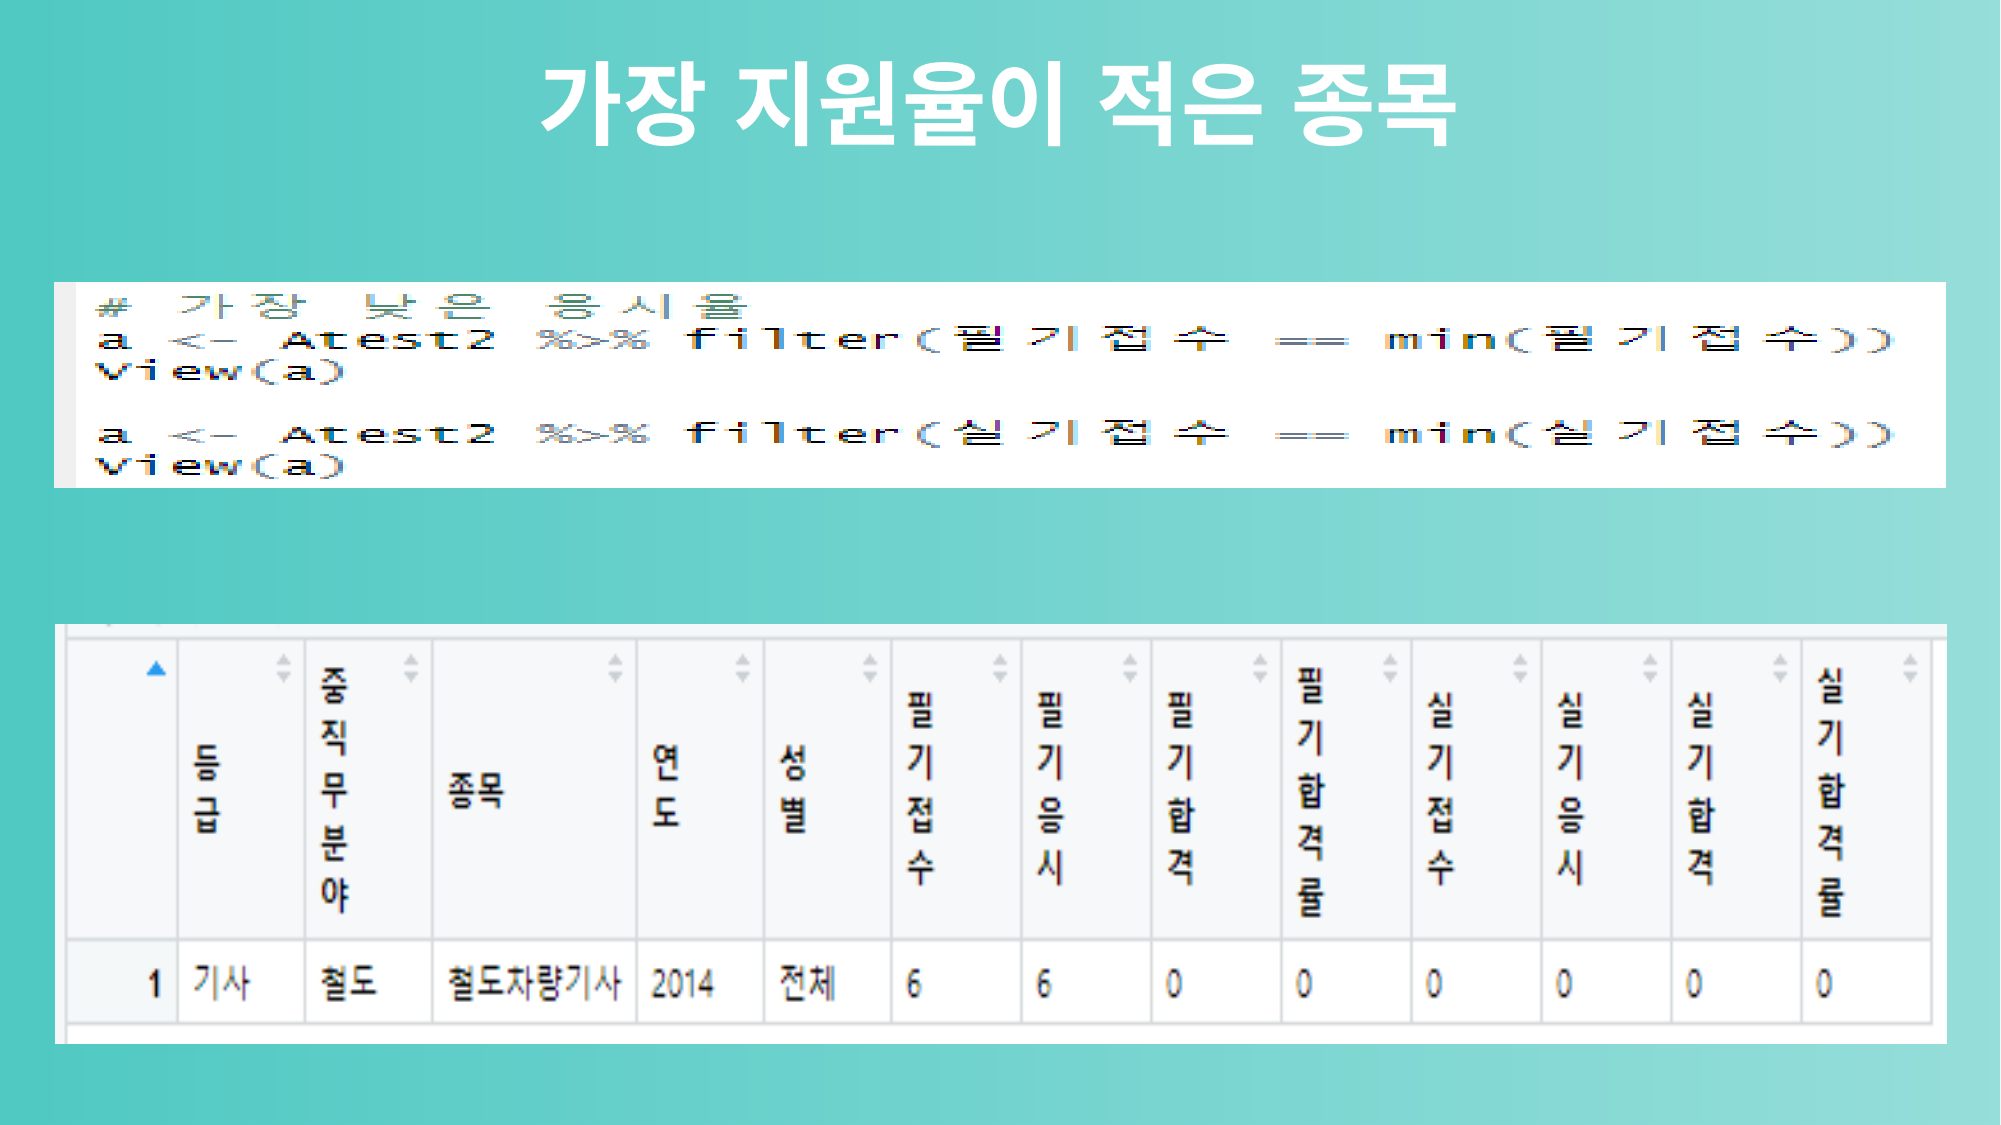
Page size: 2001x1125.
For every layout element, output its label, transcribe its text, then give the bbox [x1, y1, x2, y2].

picture [0, 0, 2001, 1125]
text_box 가장 지원율이 적은 종목 [0, 0, 2000, 218]
